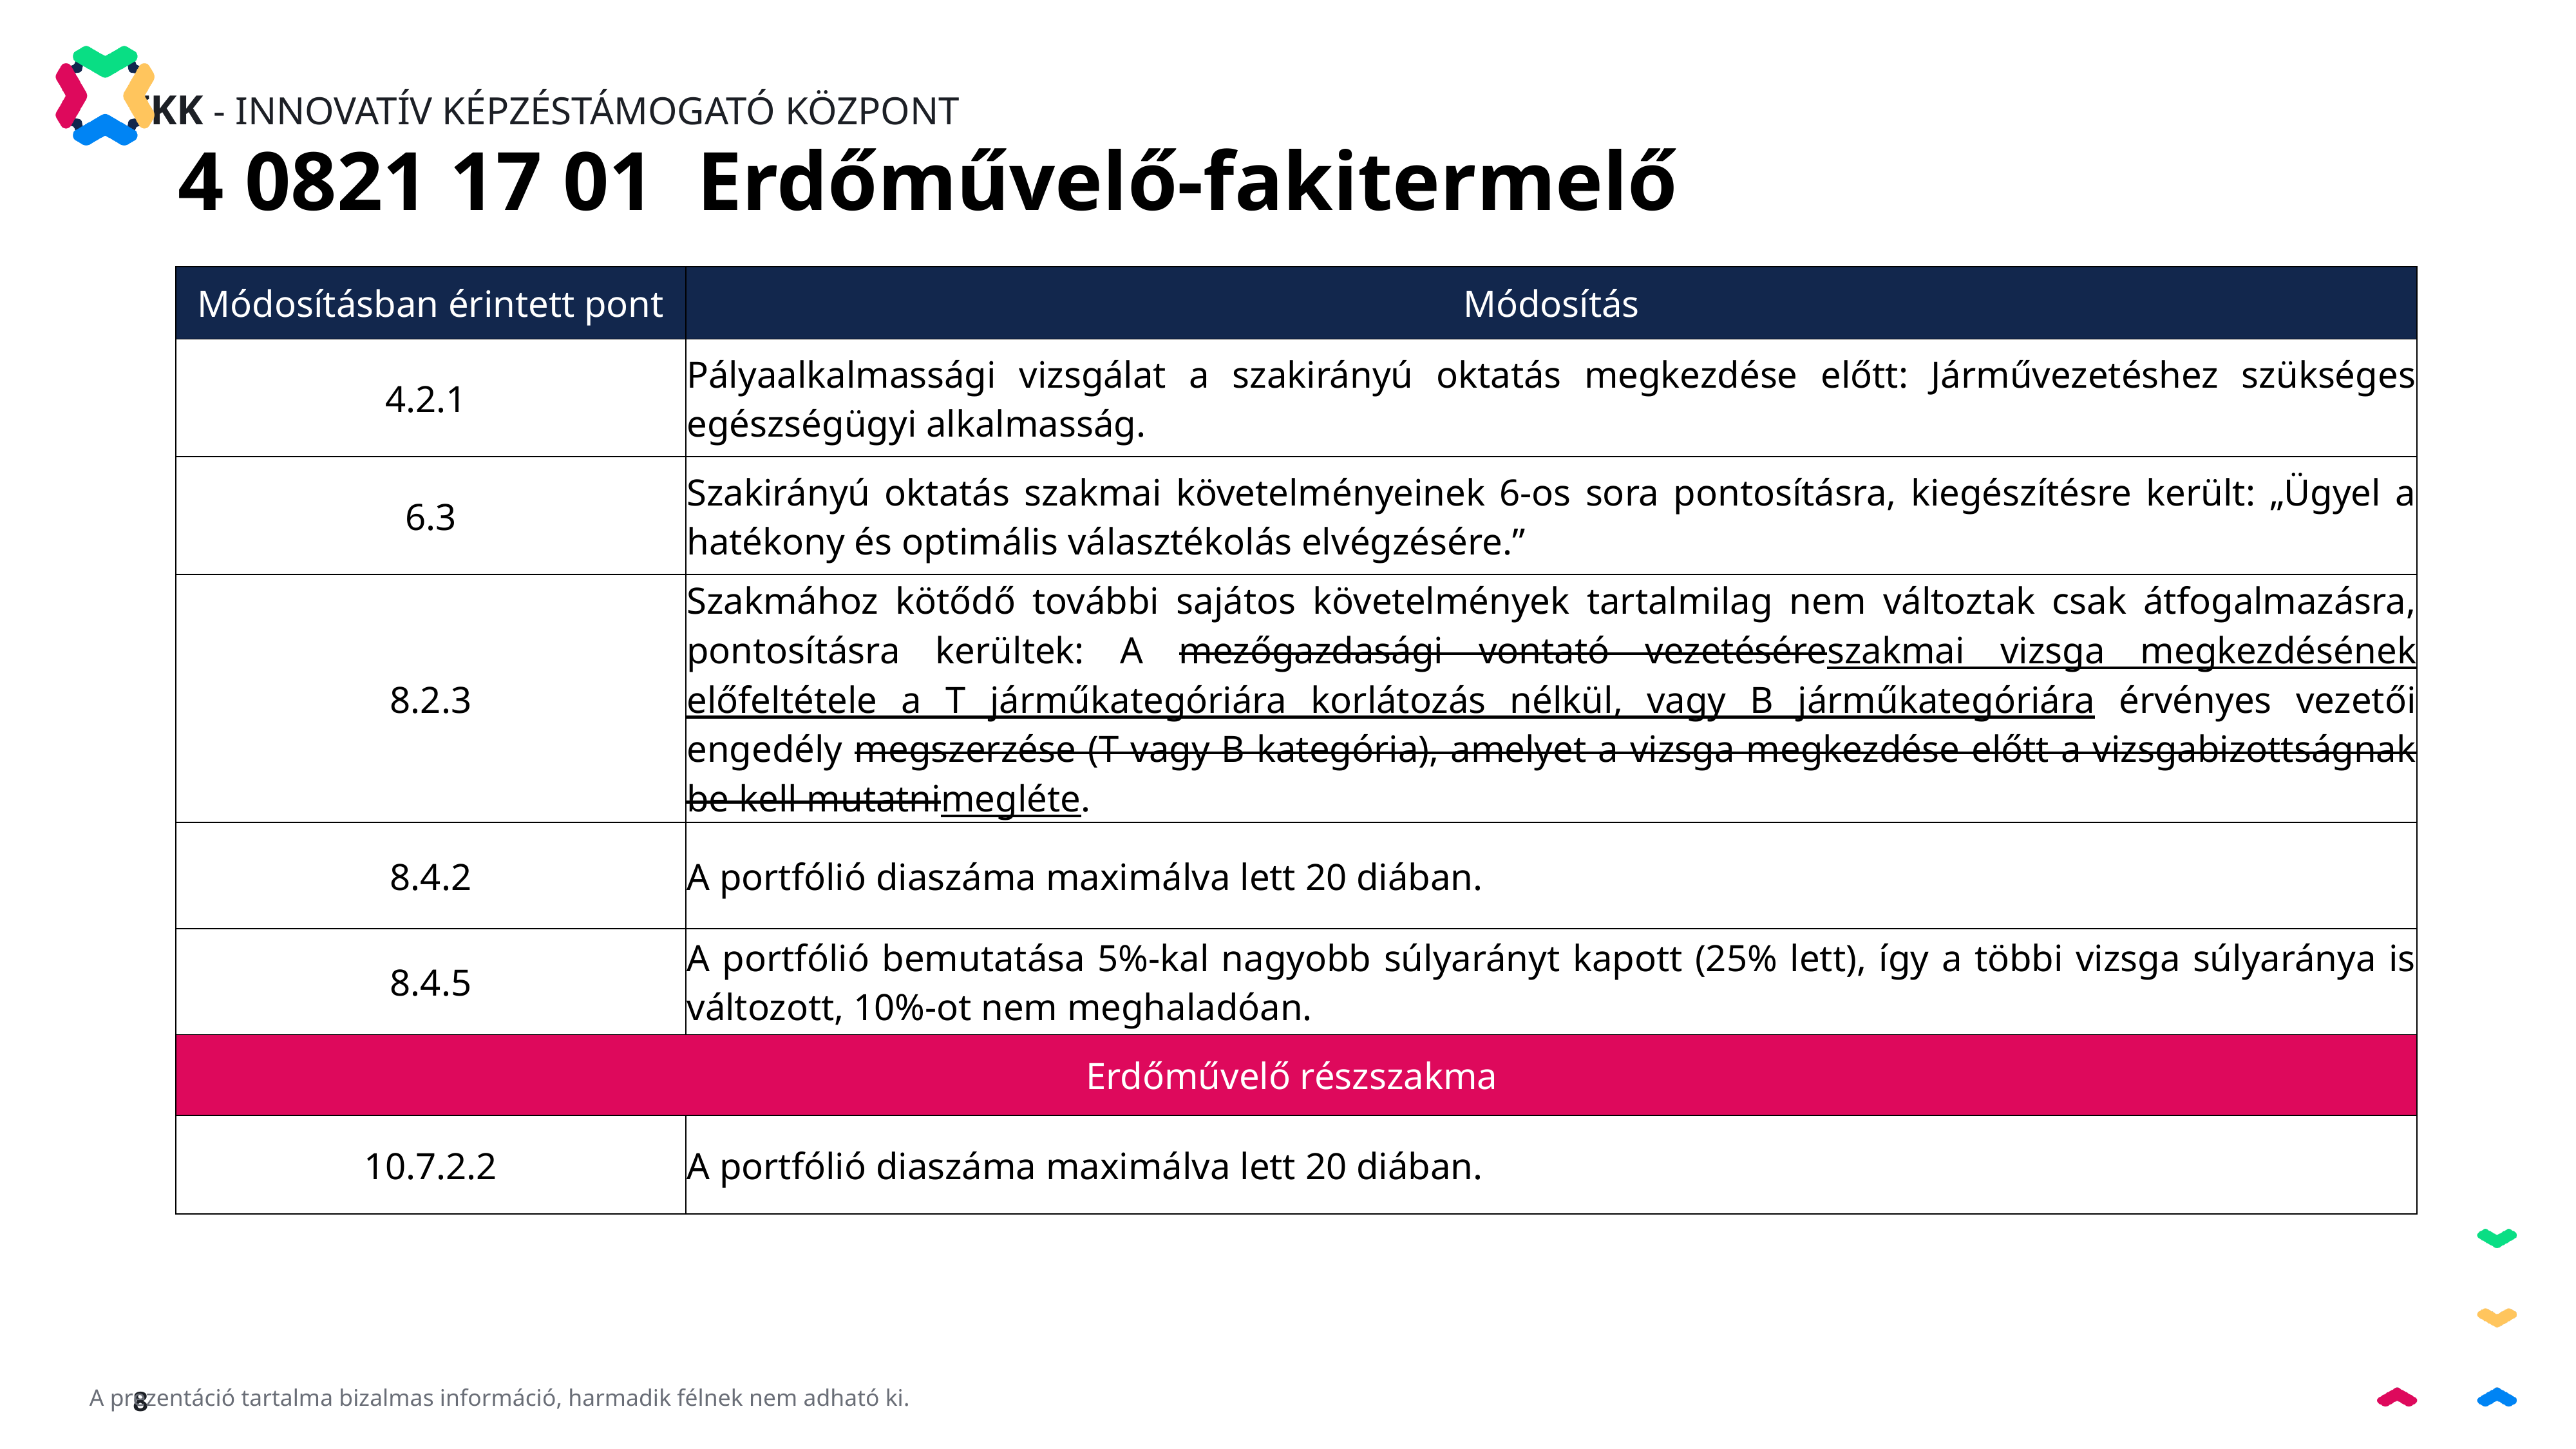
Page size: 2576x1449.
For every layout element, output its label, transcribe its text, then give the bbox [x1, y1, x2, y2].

table_cell Pályaalkalmassági vizsgálat a szakirányú oktatás megkezdése előtt: Járművezetéshez szükséges egészségügyi alkalmasság. [687, 339, 2416, 456]
table_cell A portfólió bemutatása 5%-kal nagyobb súlyarányt kapott (25% lett), így a többi vizsga súlyaránya is változott, 10%-ot nem meghaladóan. [687, 929, 2416, 1034]
table_header Módosítás [687, 267, 2416, 339]
table_cell 8.4.2 [176, 823, 685, 928]
table_cell Szakmához kötődő további sajátos követelmények tartalmilag nem változtak csak átfogalmazásra, pontosításra kerültek: A mezőgazdasági vontató vezetéséreszakmai vizsga megkezdésének előfeltétele a T járműkategóriára korlátozás nélkül, vagy B járműkategóriára érvényes vezetői engedély megszerzése (T vagy B kategória), amelyet a vizsga megkezdése előtt a vizsgabizottságnak be kell mutatnimegléte. [687, 575, 2416, 822]
table_cell 4.2.1 [176, 339, 685, 456]
table_cell A portfólió diaszáma maximálva lett 20 diában. [687, 1116, 2416, 1213]
table_cell A portfólió diaszáma maximálva lett 20 diában. [687, 823, 2416, 928]
picture [55, 46, 155, 146]
table_cell Erdőművelő részszakma [176, 1035, 2416, 1115]
list 4 0821 17 01 Erdőművelő-fakitermelő [178, 129, 2338, 209]
table_cell 6.3 [176, 457, 685, 574]
table_cell Szakirányú oktatás szakmai követelményeinek 6-os sora pontosításra, kiegészítésre került: „Ügyel a hatékony és optimális választékolás elvégzésére.” [687, 457, 2416, 574]
table_cell 10.7.2.2 [176, 1116, 685, 1213]
table_header Módosításban érintett pont [176, 267, 685, 339]
table_cell 8.4.5 [176, 929, 685, 1034]
table_cell 8.2.3 [176, 575, 685, 822]
picture [2377, 1229, 2517, 1406]
